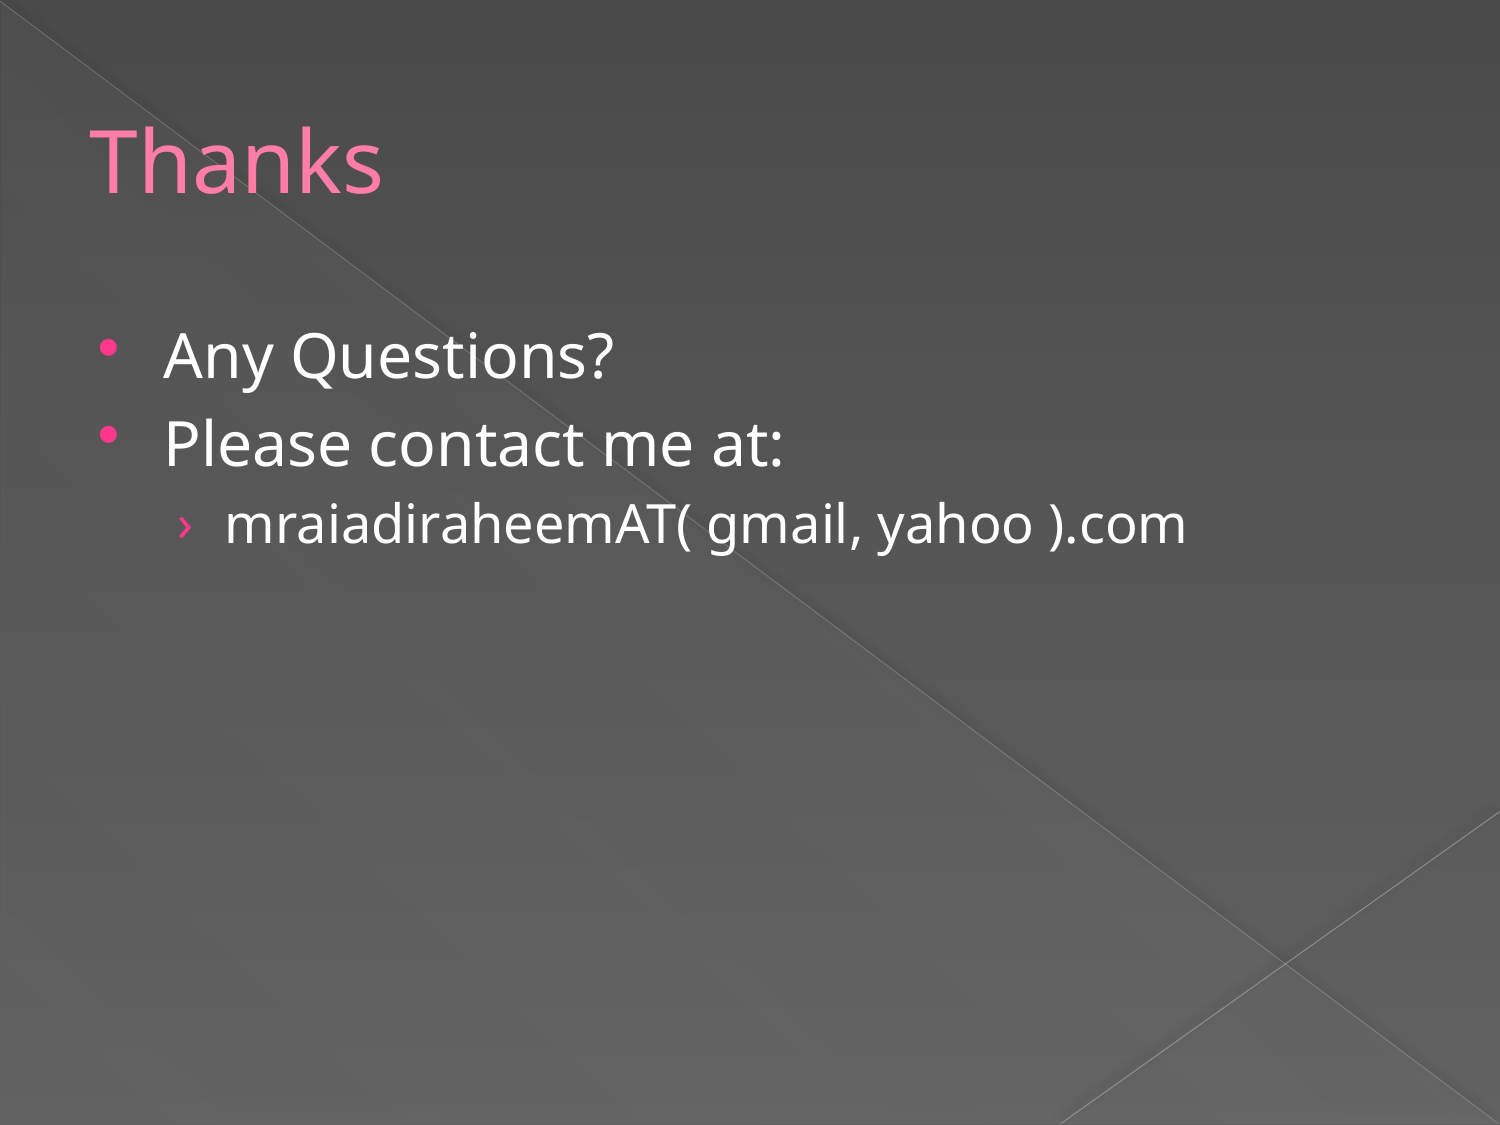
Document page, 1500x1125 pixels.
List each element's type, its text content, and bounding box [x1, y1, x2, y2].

list Any Questions? Please contact me at: mraiadiraheemAT( gmail, yahoo ).com [75, 308, 1425, 1059]
title Thanks [75, 43, 1425, 274]
